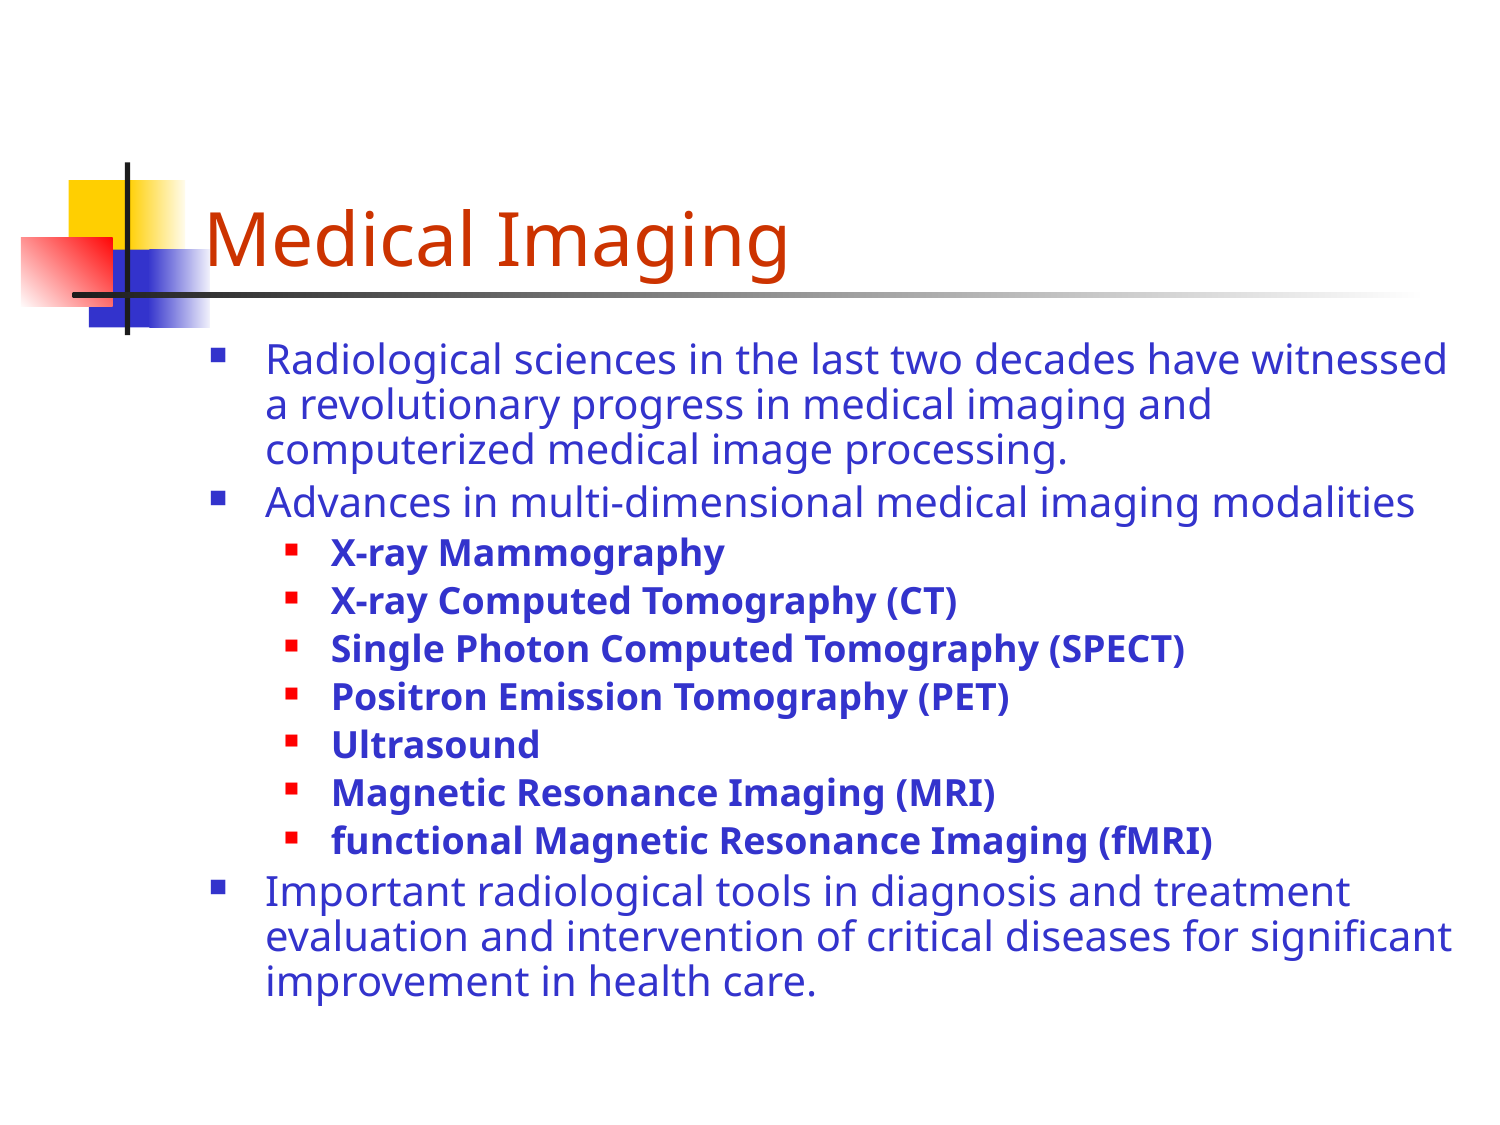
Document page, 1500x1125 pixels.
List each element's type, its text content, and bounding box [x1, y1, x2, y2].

list Radiological sciences in the last two decades have witnessed a revolutionary progress in medical imaging and computerized medical image processing. Advances in multi-dimensional medical imaging modalities X-ray Mammography X-ray Computed Tomography (CT) Single Photon Computed Tomography (SPECT) Positron Emission Tomography (PET) Ultrasound Magnetic Resonance Imaging (MRI) functional Magnetic Resonance Imaging (fMRI) Important radiological tools in diagnosis and treatment evaluation and intervention of critical diseases for significant improvement in health care. [193, 330, 1470, 1007]
title Medical Imaging [188, 101, 1468, 289]
